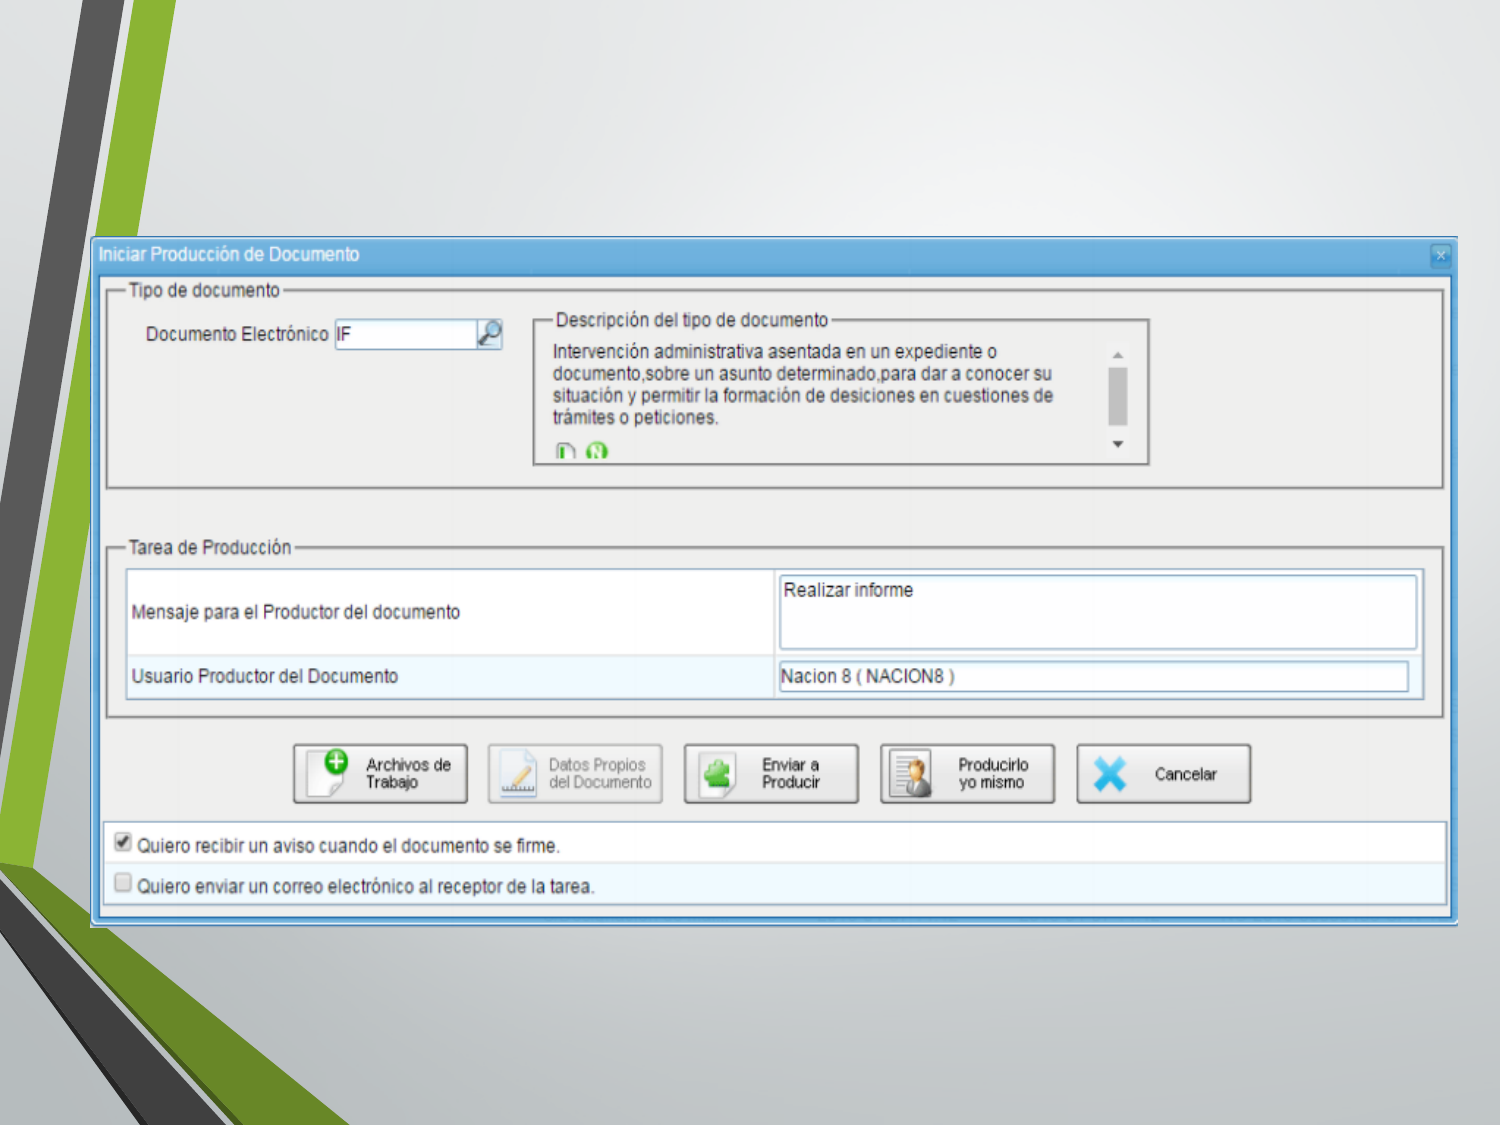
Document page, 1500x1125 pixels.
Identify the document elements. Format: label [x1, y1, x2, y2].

list [90, 236, 1458, 929]
